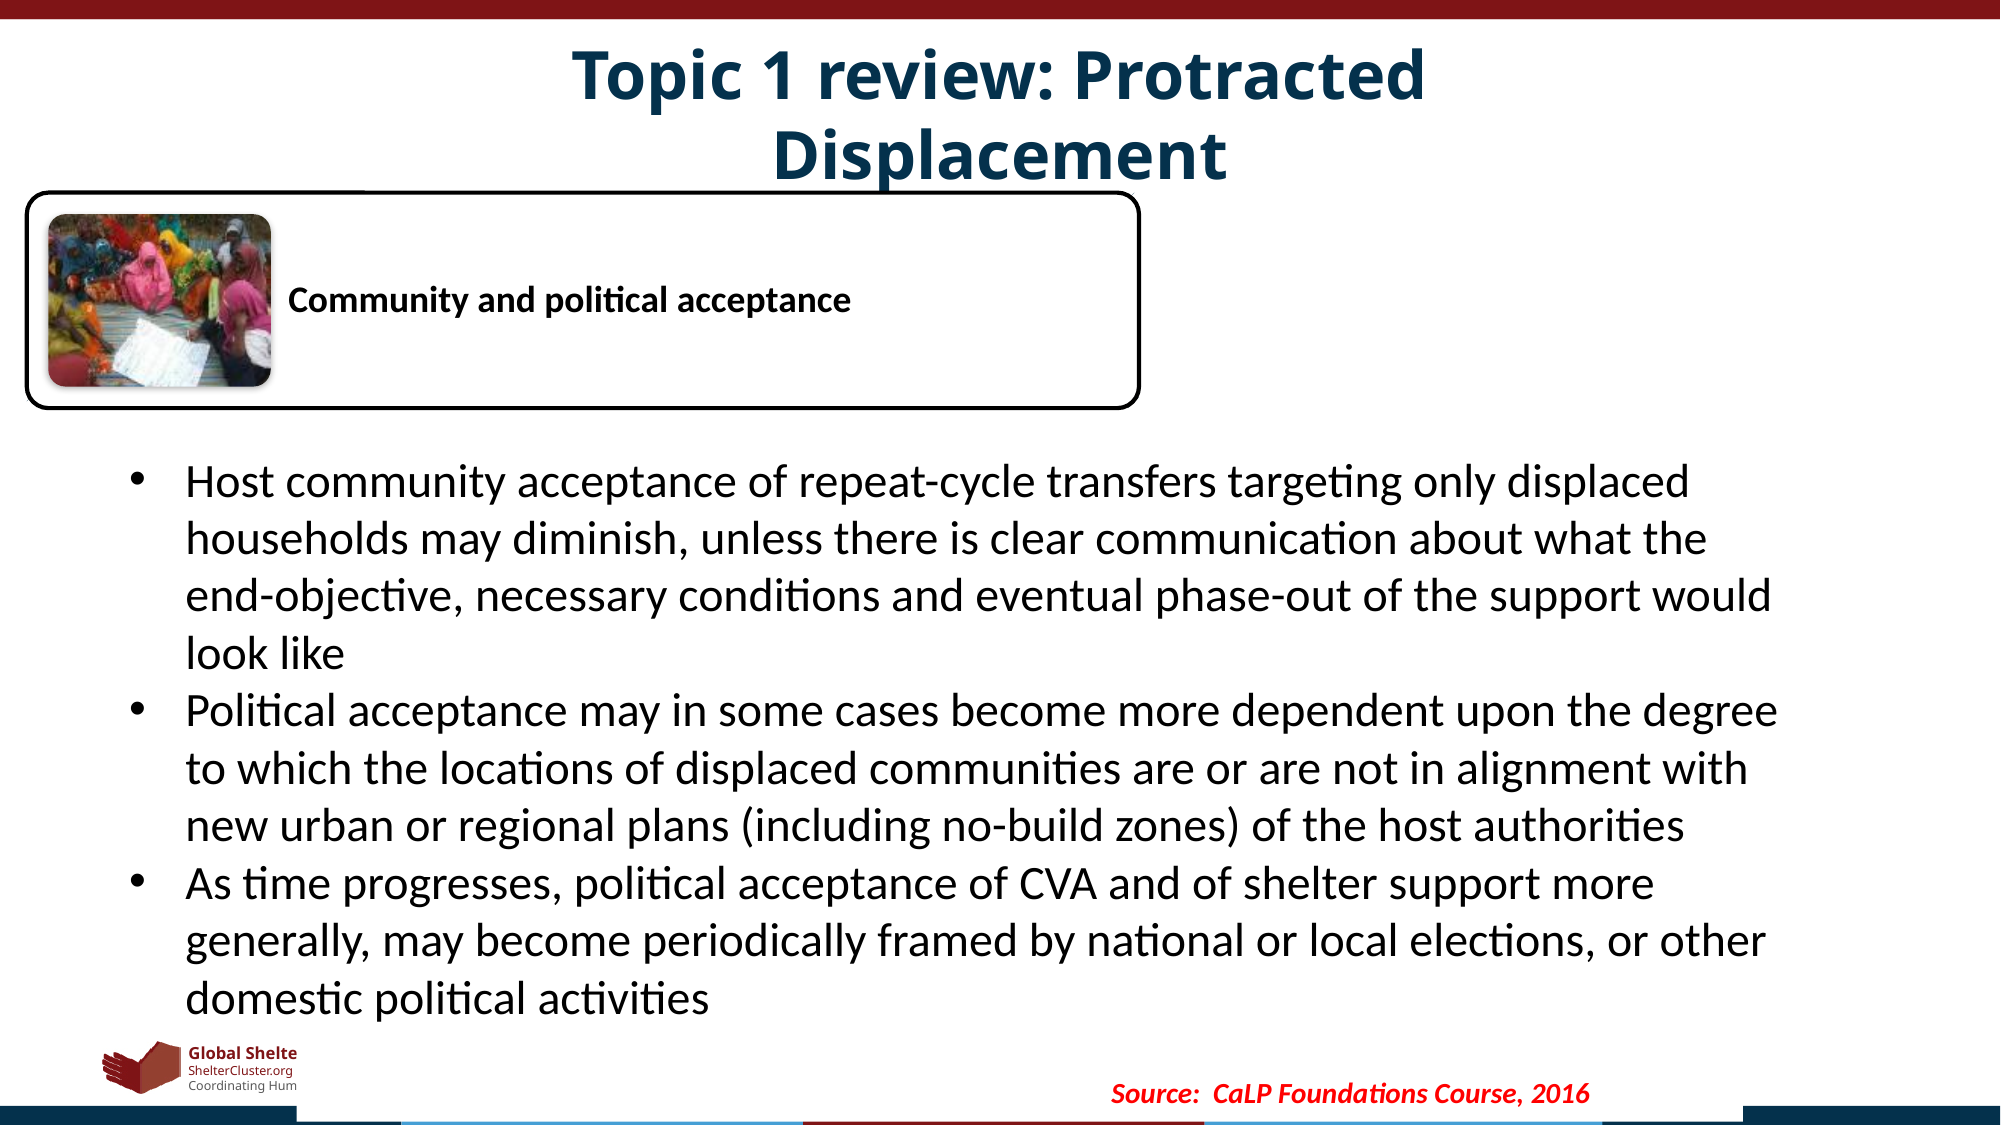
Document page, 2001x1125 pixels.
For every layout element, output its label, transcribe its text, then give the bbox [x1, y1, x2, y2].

picture [102, 1041, 181, 1094]
title Topic 1 review: Protracted Displacement [324, 19, 1675, 207]
text_box Host community acceptance of repeat-cycle transfers targeting only displaced households may diminish, unless there is clear communication about what the end-objective, necessary conditions and eventual phase-out of the support would look like Political acceptance may in some cases become more dependent upon the degree to which the locations of displaced communities are or are not in alignment with new urban or regional plans (including no-build zones) of the host authorities As time progresses, political acceptance of CVA and of shelter support more generally, may become periodically framed by national or local elections, or other domestic political activities [114, 441, 1814, 1092]
text_box [296, 1092, 1743, 1122]
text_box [26, 192, 1140, 409]
text_box Source: CaLP Foundations Course, 2016 [1096, 1092, 1605, 1118]
